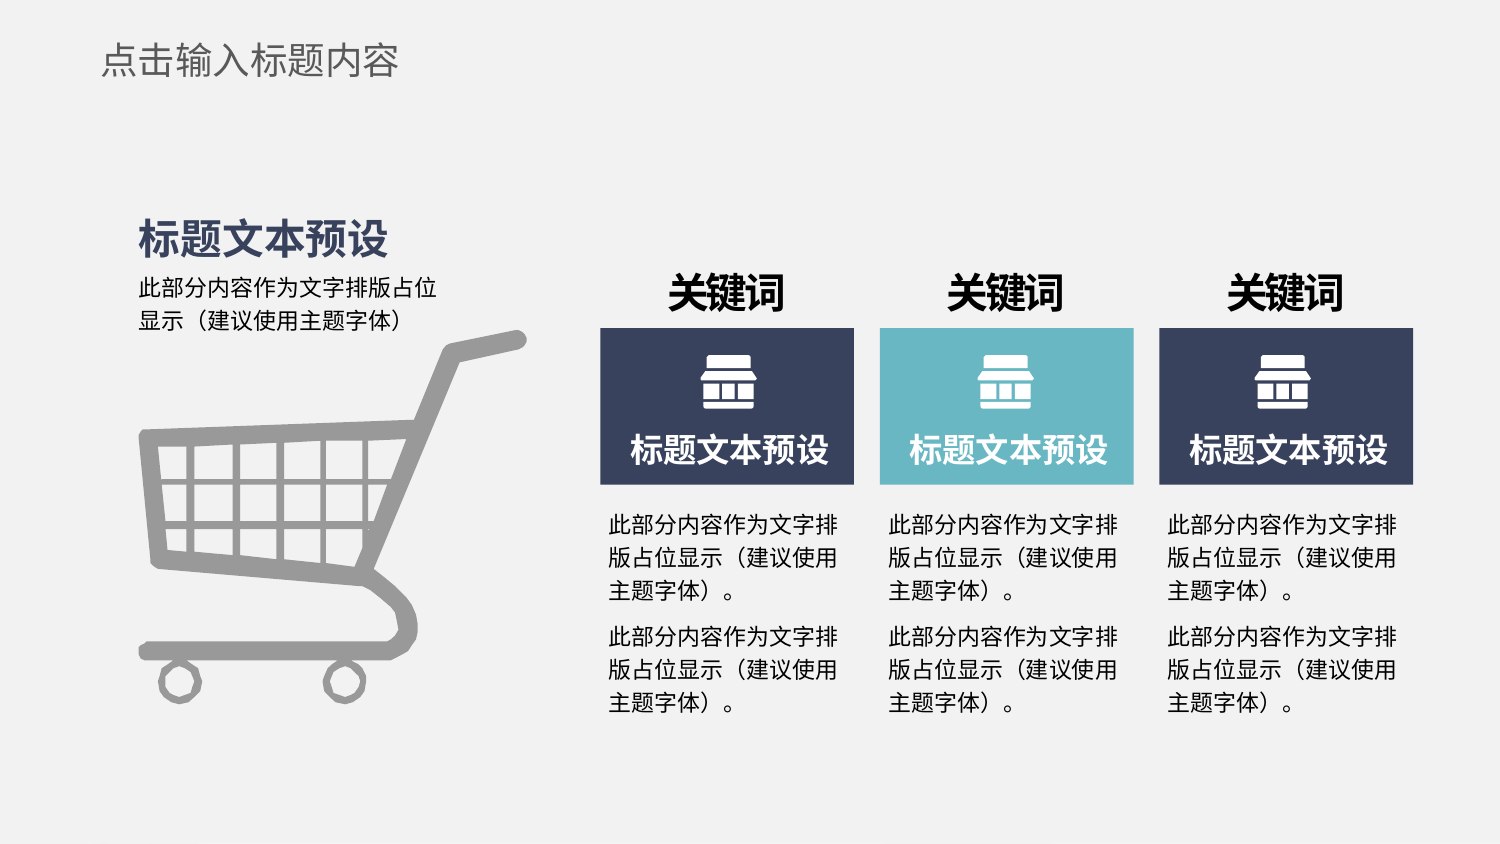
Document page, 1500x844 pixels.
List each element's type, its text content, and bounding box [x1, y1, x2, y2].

text_box [465, 328, 529, 364]
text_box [138, 212, 461, 367]
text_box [593, 266, 860, 725]
text_box 点击输入标题内容 [100, 28, 450, 91]
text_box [1152, 266, 1419, 725]
text_box [136, 376, 457, 707]
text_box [873, 266, 1140, 725]
